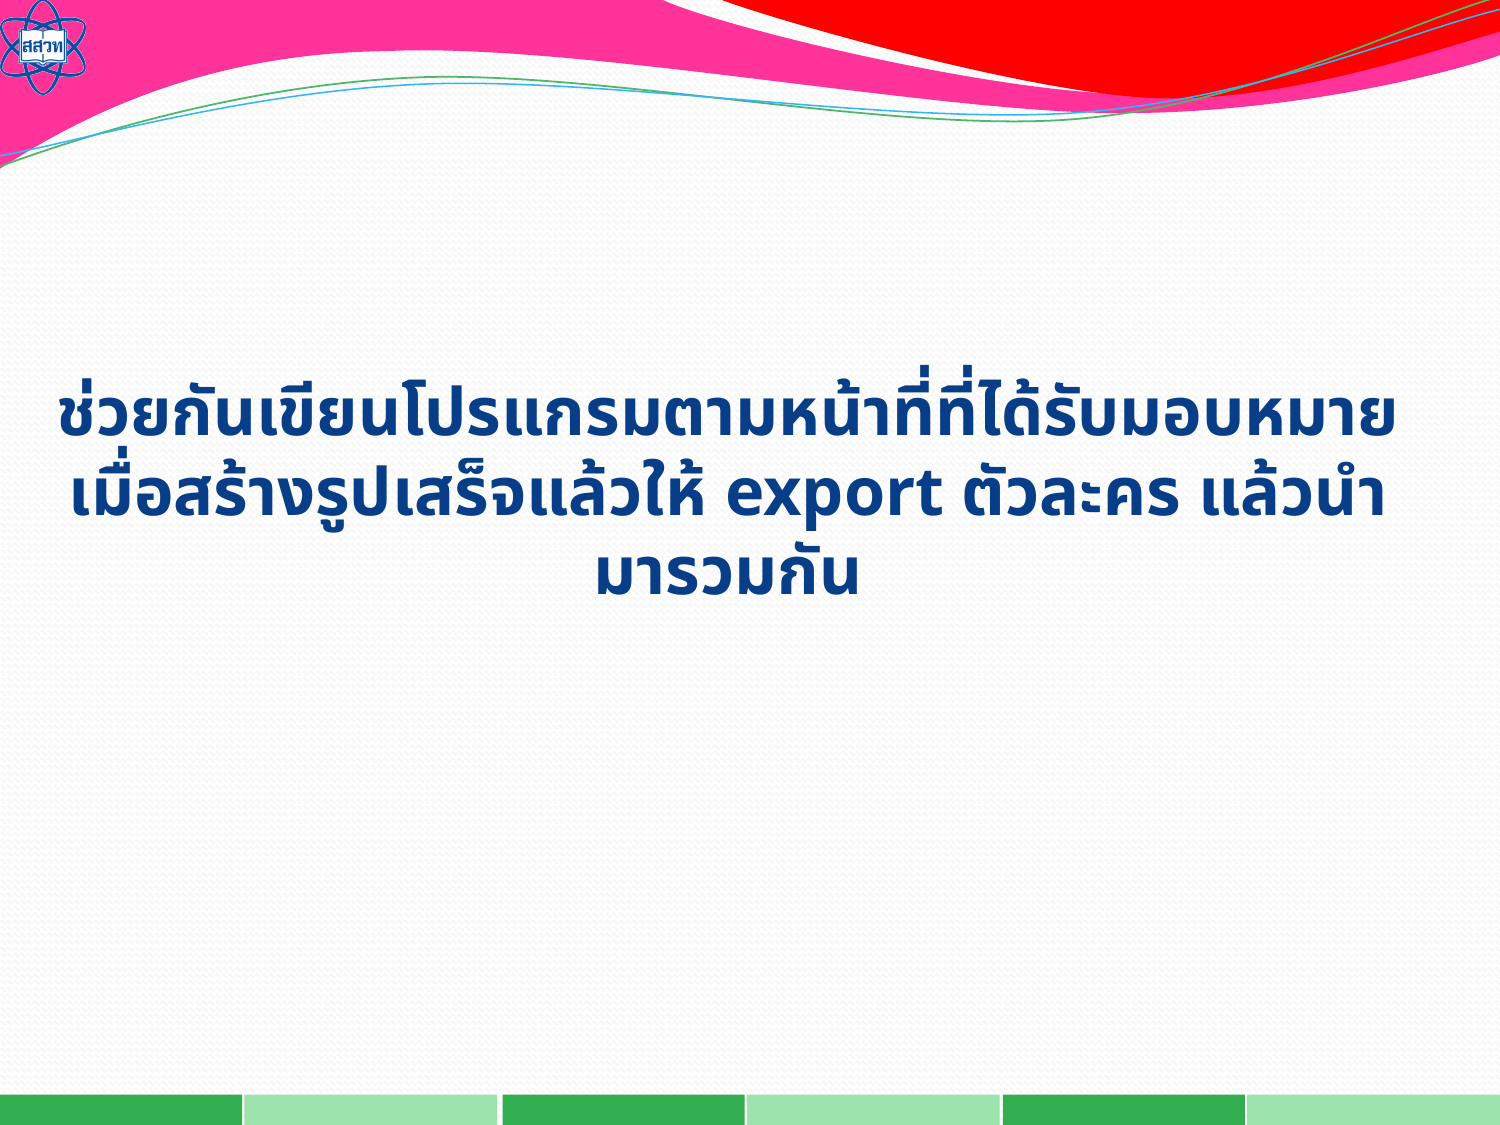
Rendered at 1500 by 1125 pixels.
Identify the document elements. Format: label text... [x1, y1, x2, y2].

picture [0, 0, 86, 95]
title ช่วยกันเขียนโปรแกรมตามหน้าที่ที่ได้รับมอบหมาย เมื่อสร้างรูปเสร็จแล้วให้ export ตัวละคร แล้วนำมารวมกัน [53, 420, 1404, 609]
